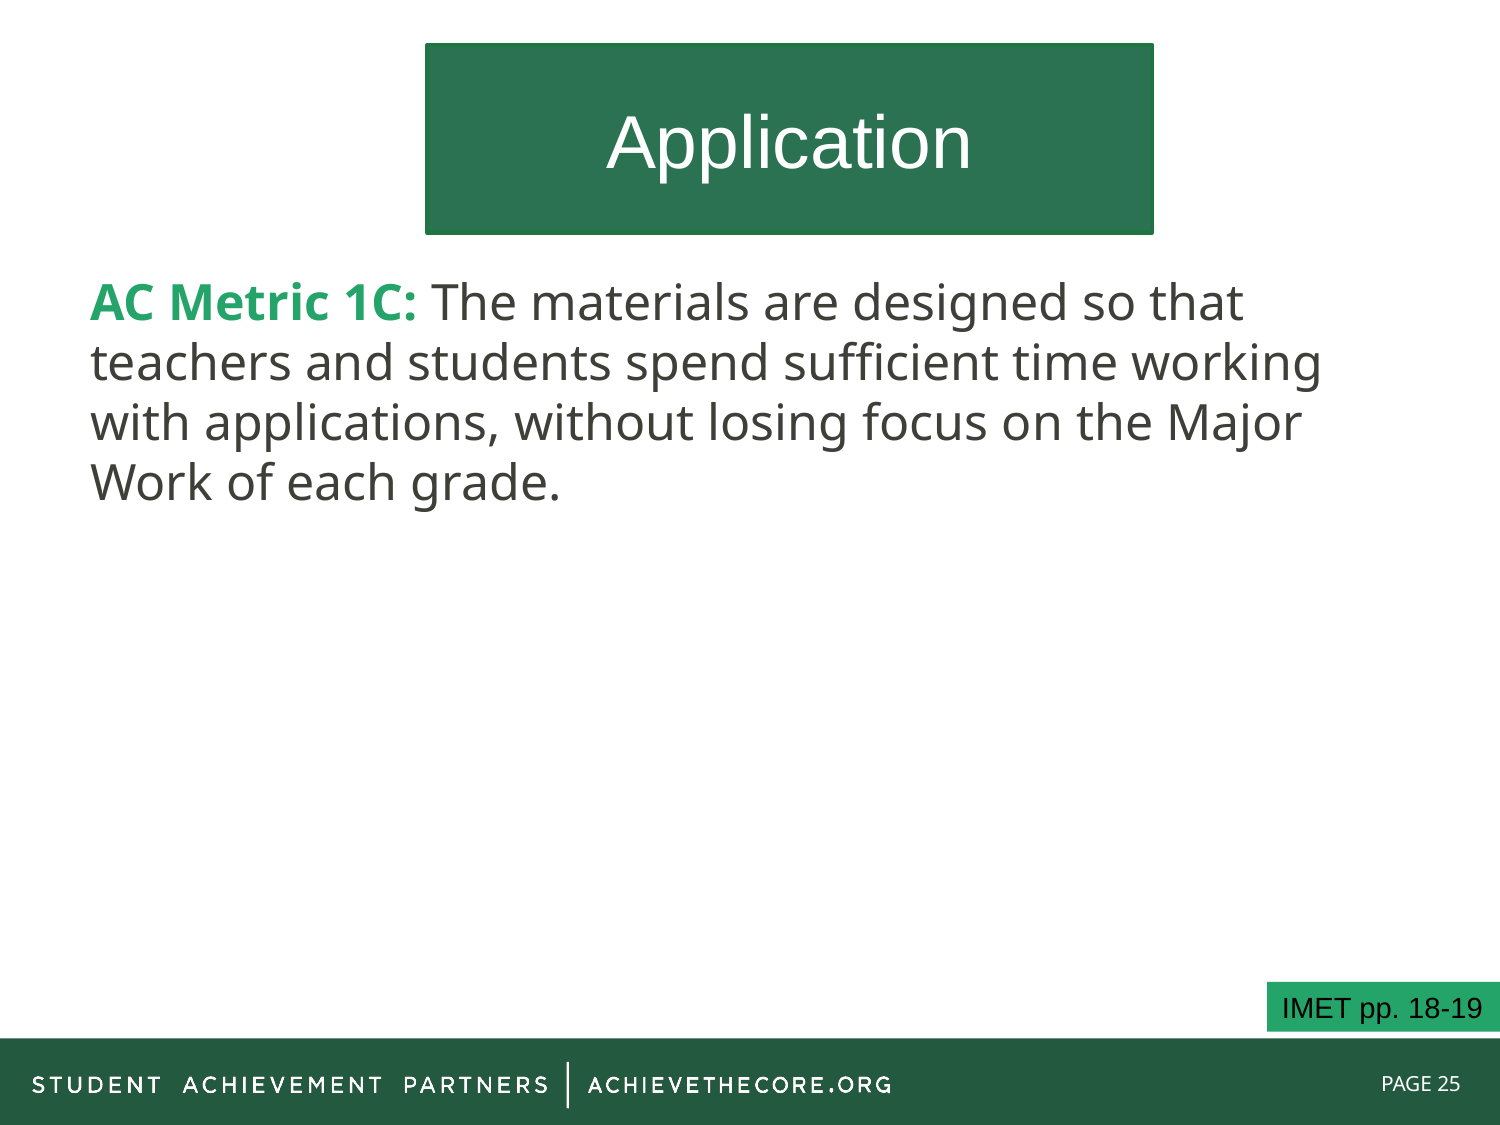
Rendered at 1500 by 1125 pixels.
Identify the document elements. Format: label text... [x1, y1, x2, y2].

text_box IMET pp. 18-19 [1267, 981, 1500, 1032]
picture [12, 1055, 911, 1112]
title Application [427, 45, 1153, 233]
list AC Metric 1C: The materials are designed so that teachers and students spend sufficient time working with applications, without losing focus on the Major Work of each grade. [75, 262, 1425, 1005]
